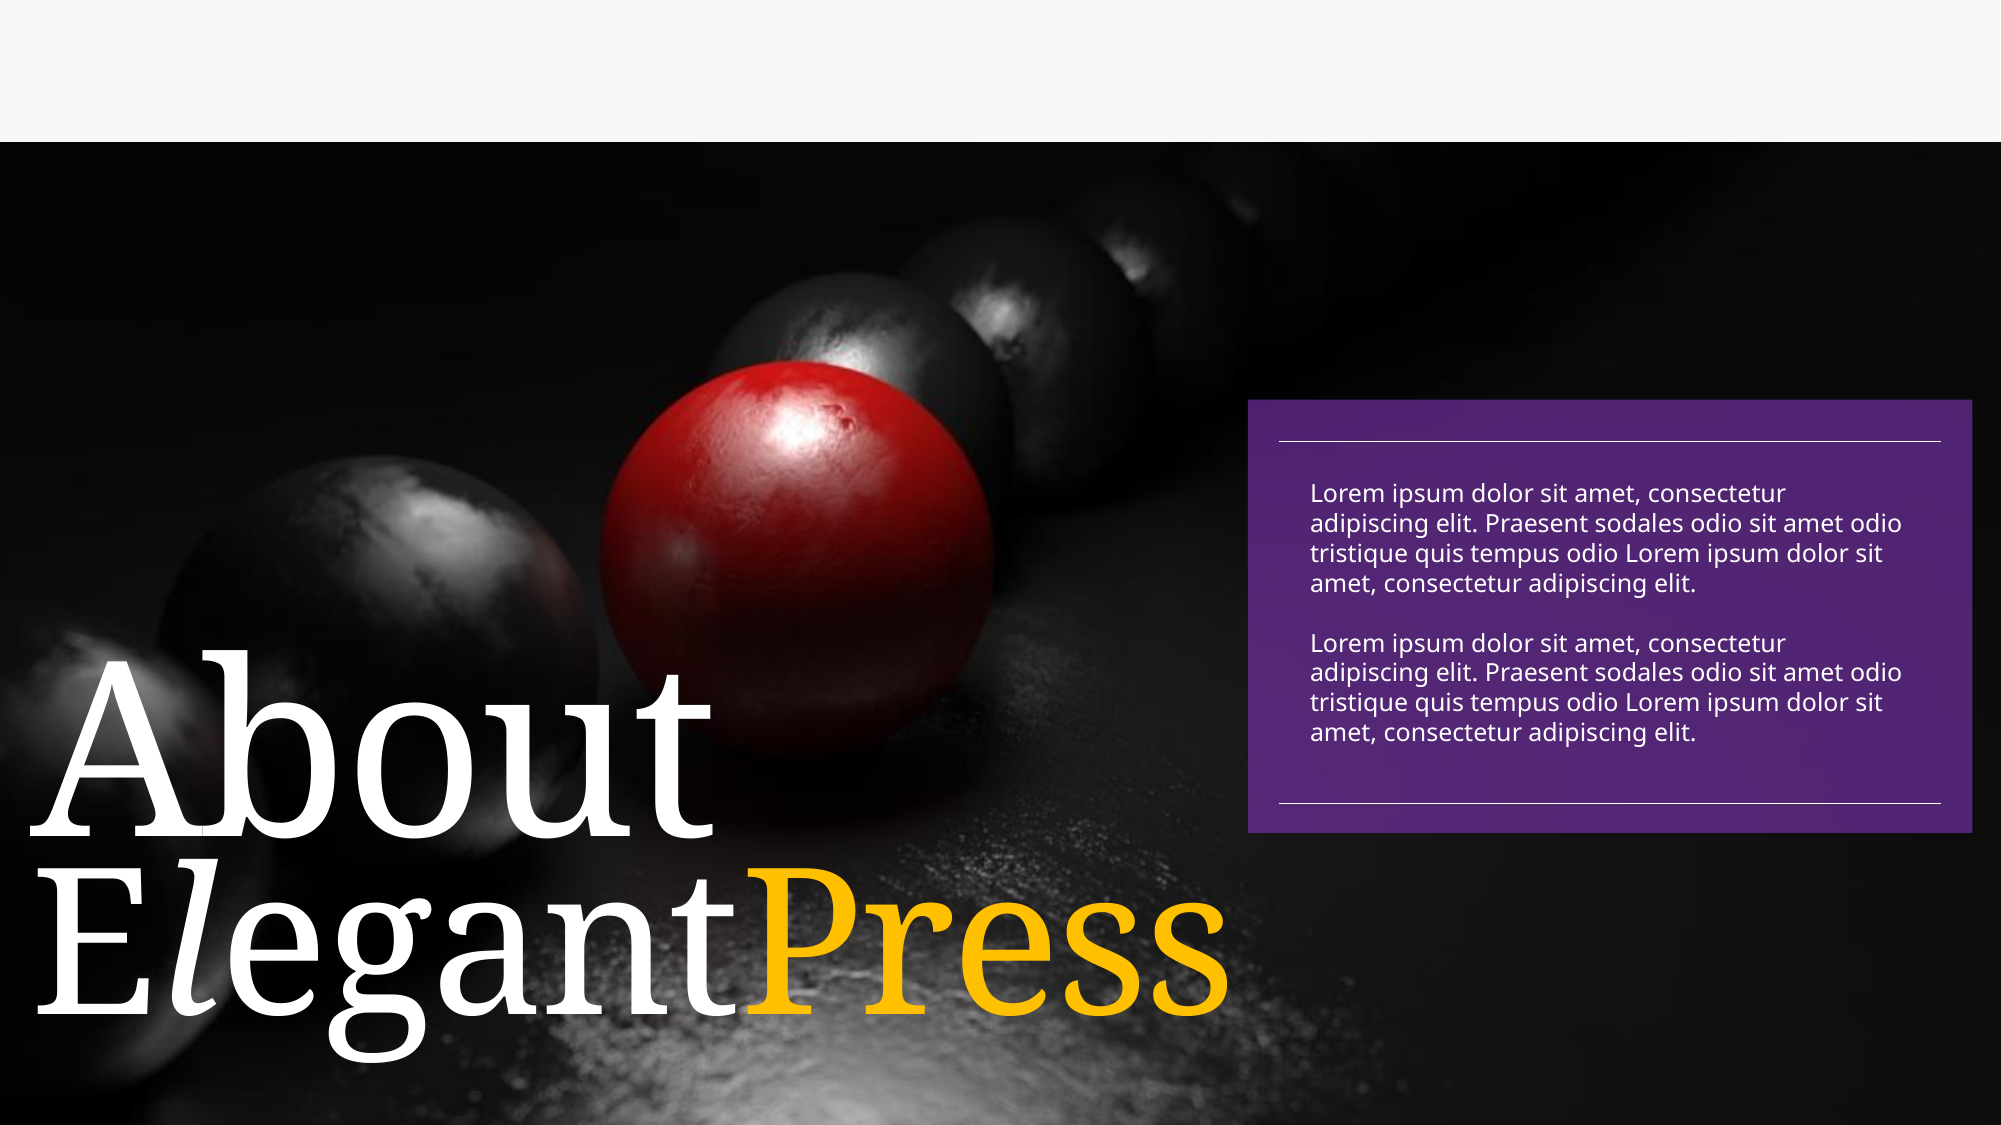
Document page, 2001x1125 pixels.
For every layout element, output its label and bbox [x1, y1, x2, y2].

text_box [0, 142, 2000, 1125]
